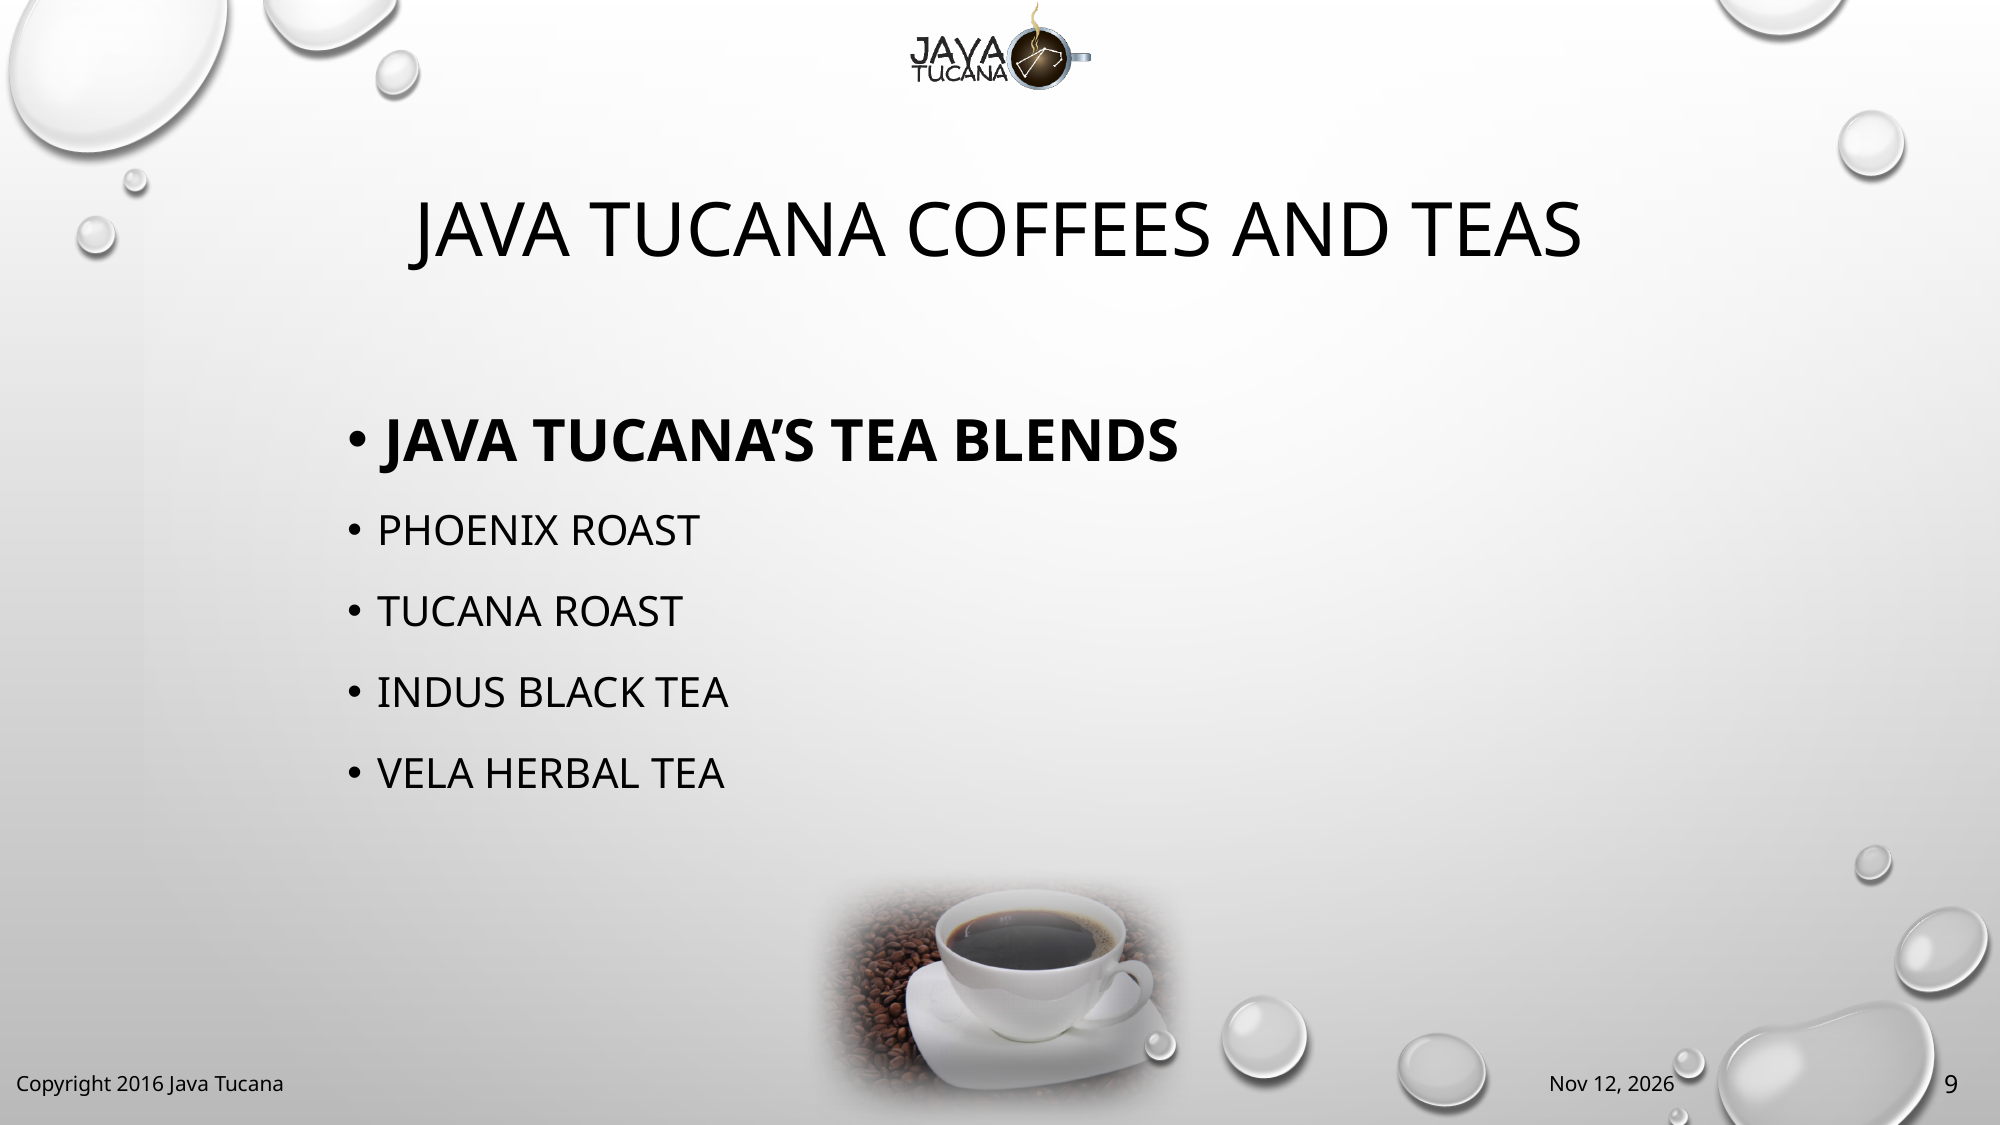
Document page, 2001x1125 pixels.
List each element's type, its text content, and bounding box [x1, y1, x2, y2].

slide_number 25-May-16 [1239, 1055, 1690, 1116]
list Java Tucana’s tea blends Phoenix Roast Tucana Roast Indus black tea Vela herbal tea [332, 381, 1668, 899]
picture [0, 0, 2001, 1125]
footer Copyright 2016 Java Tucana [1, 1055, 1096, 1116]
title Java Tucana Coffees and Teas [149, 101, 1851, 364]
slide_number 9 [1848, 1055, 1974, 1116]
